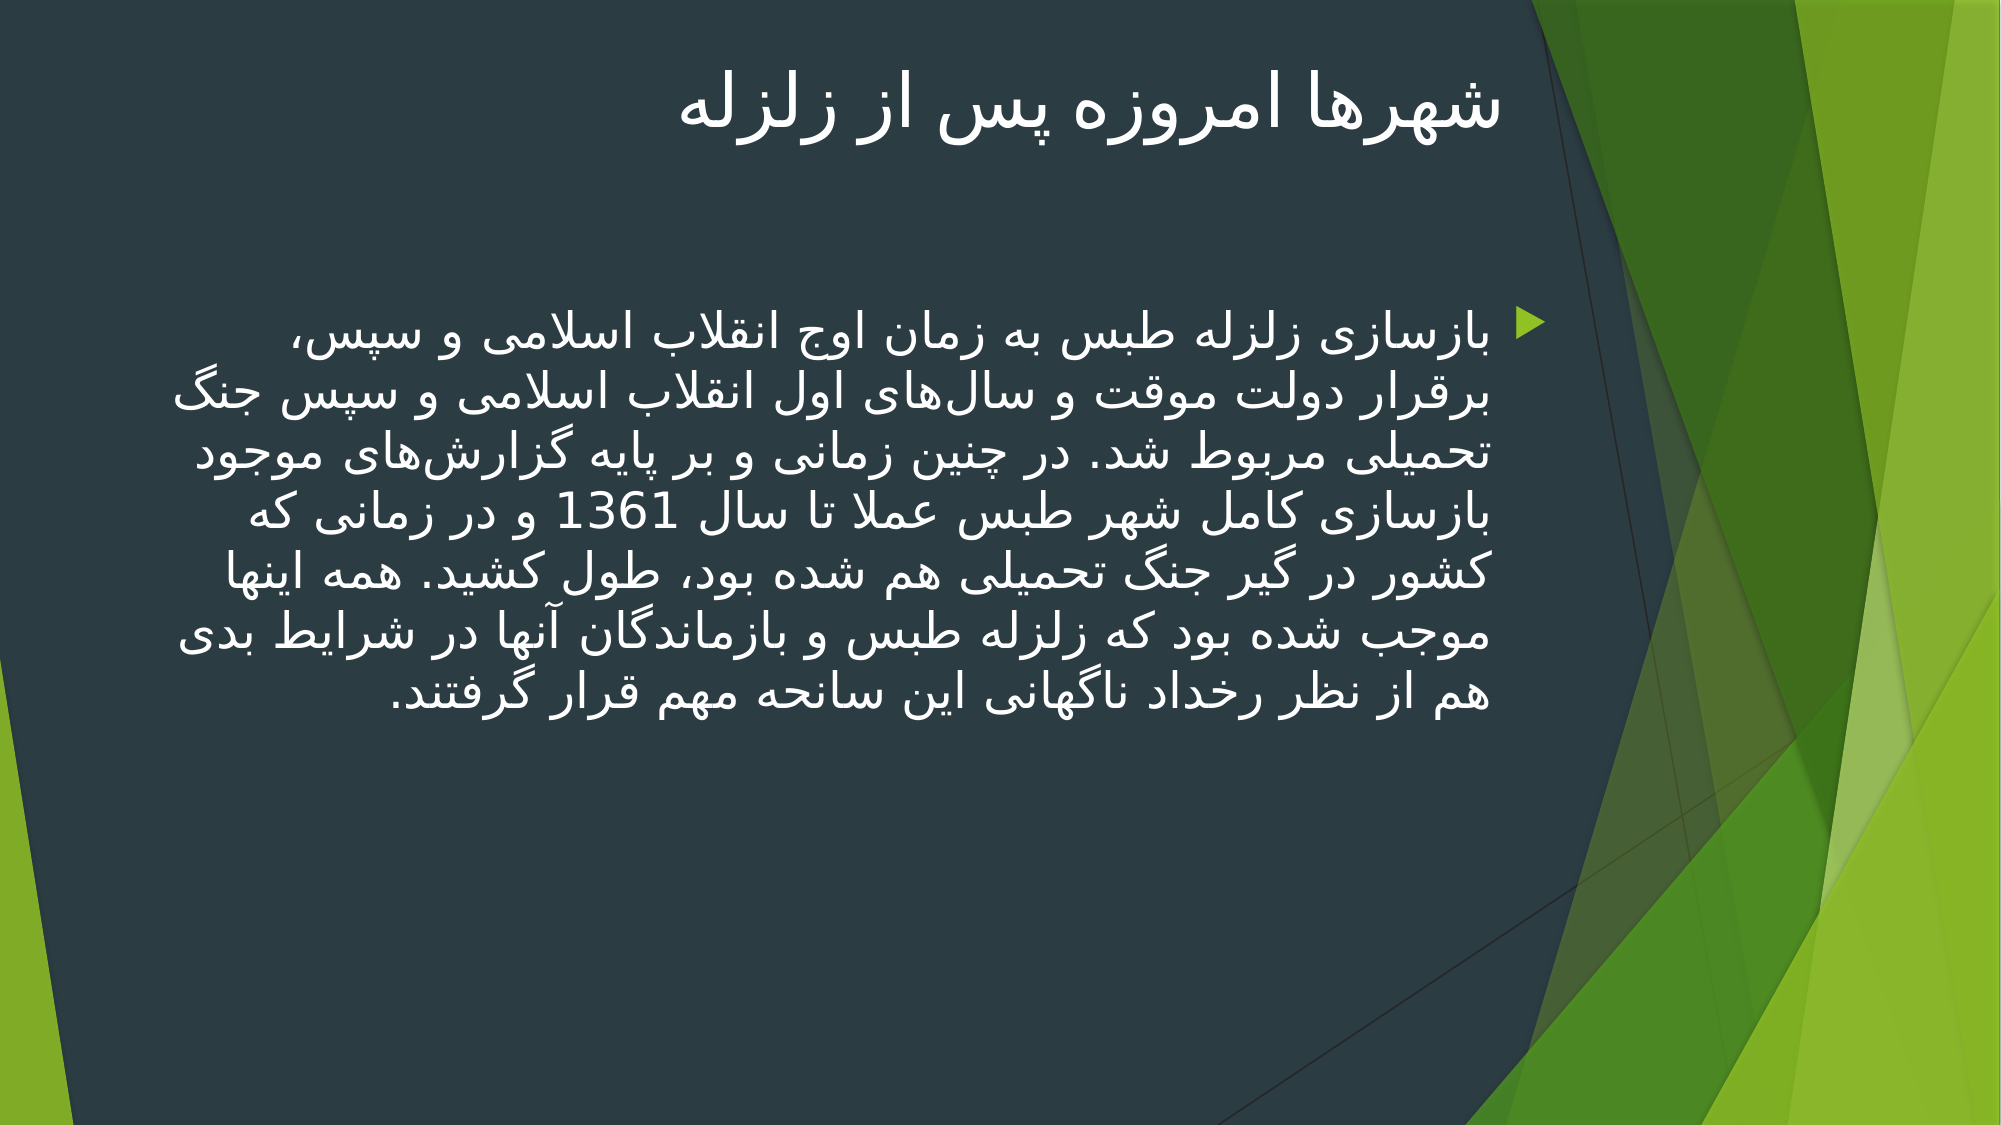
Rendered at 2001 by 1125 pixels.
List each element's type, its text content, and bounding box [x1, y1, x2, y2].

list بازسازی زلزله طبس به زمان اوج انقلاب اسلامی و سپس، برقرار دولت موقت و سال‌های اول انقلاب اسلامی و سپس جنگ تحمیلی مربوط شد. در چنین زمانی و بر پایه گزارش‌های موجود بازسازی کامل شهر طبس عملا تا سال 1361 و در زمانی که کشور در گیر جنگ تحمیلی هم شده بود، طول کشید. همه اینها موجب شده بود که زلزله طبس و بازماندگان آنها در شرایط بدی هم از نظر رخداد ناگهانی این سانحه مهم قرار گرفتند. [154, 290, 1565, 928]
title شهرها امروزه پس از زلزله [111, 44, 1522, 262]
